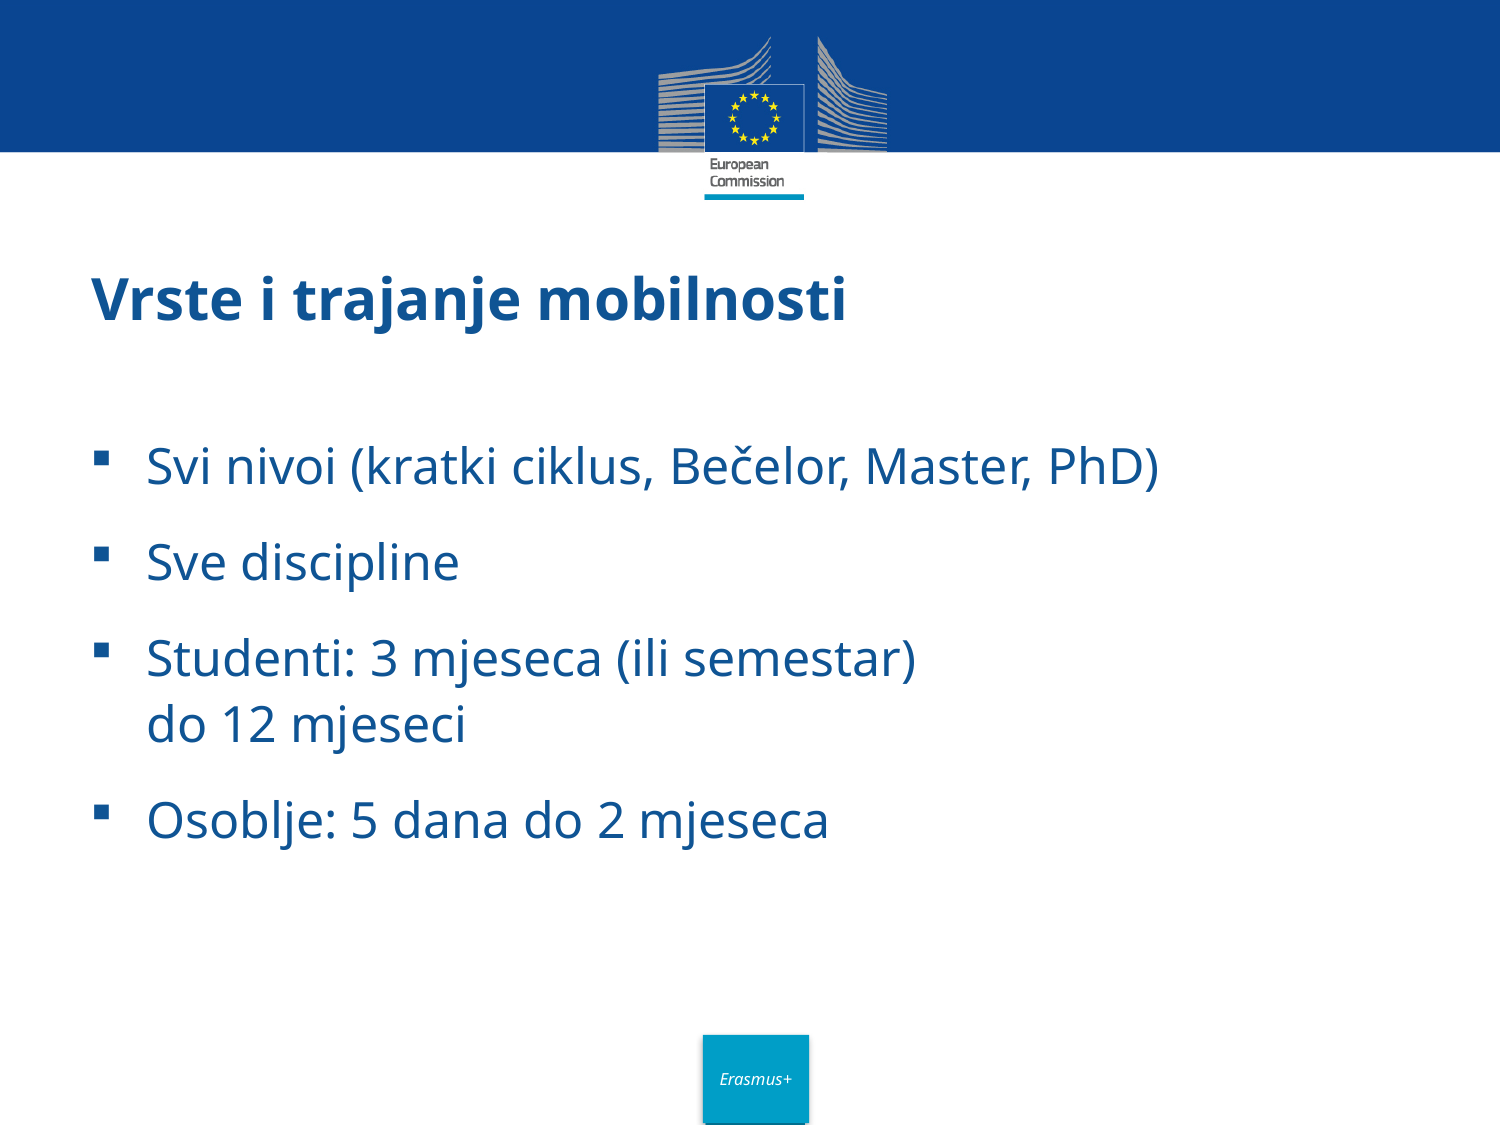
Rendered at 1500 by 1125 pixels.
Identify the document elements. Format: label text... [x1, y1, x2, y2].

list Svi nivoi (kratki ciklus, Bečelor, Master, PhD) Sve discipline Studenti: 3 mjeseca (ili semestar) do 12 mjeseci Osoblje: 5 dana do 2 mjeseca [75, 420, 1425, 1017]
picture [0, 0, 1500, 1125]
title Vrste i trajanje mobilnosti [76, 255, 1427, 409]
